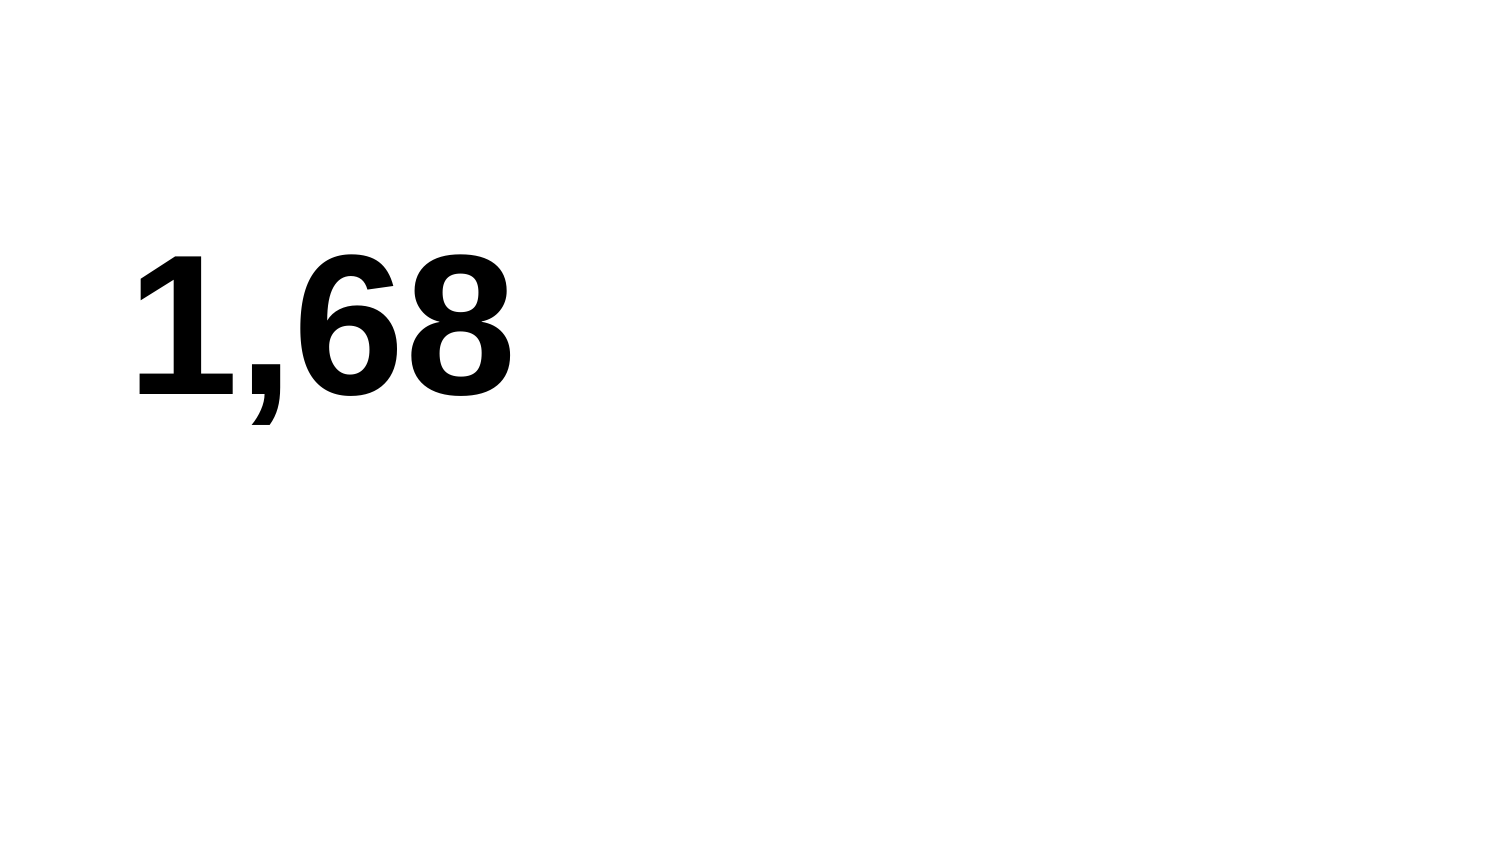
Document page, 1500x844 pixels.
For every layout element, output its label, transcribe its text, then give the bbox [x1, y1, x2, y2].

text_box 1,68 [112, 259, 1388, 450]
